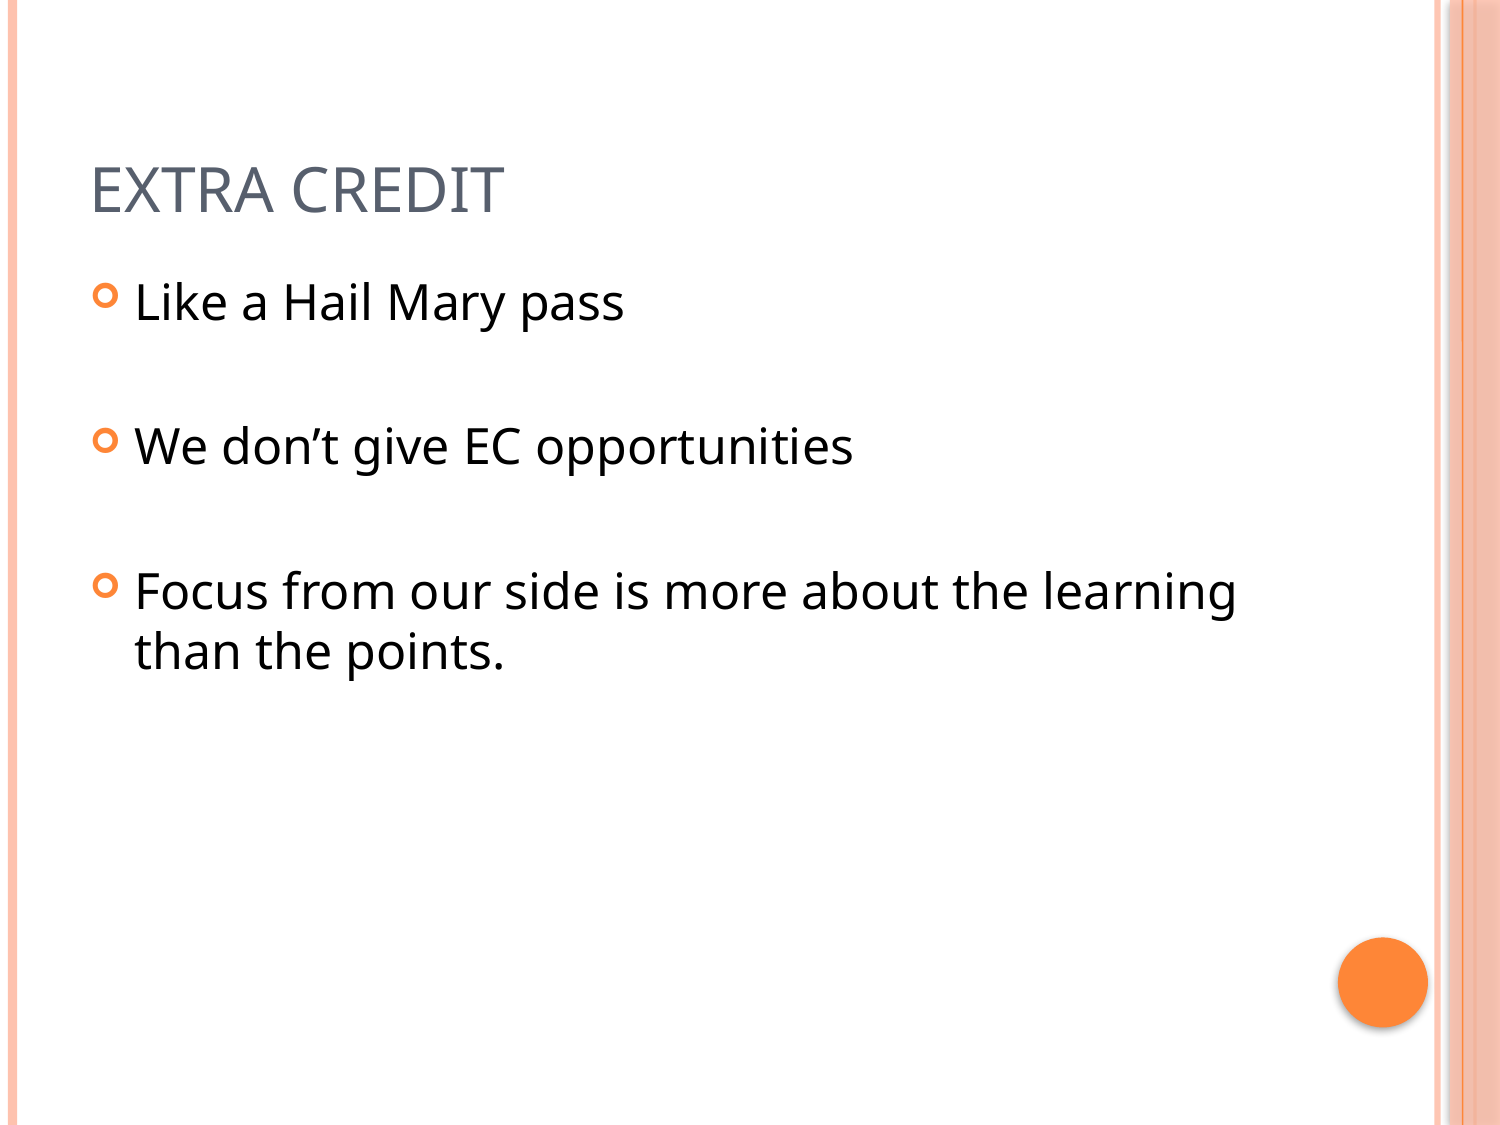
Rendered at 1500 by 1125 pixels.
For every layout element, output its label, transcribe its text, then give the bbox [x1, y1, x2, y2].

title Extra Credit [75, 45, 1300, 233]
list Like a Hail Mary pass We don’t give EC opportunities Focus from our side is more about the learning than the points. [75, 262, 1300, 1062]
